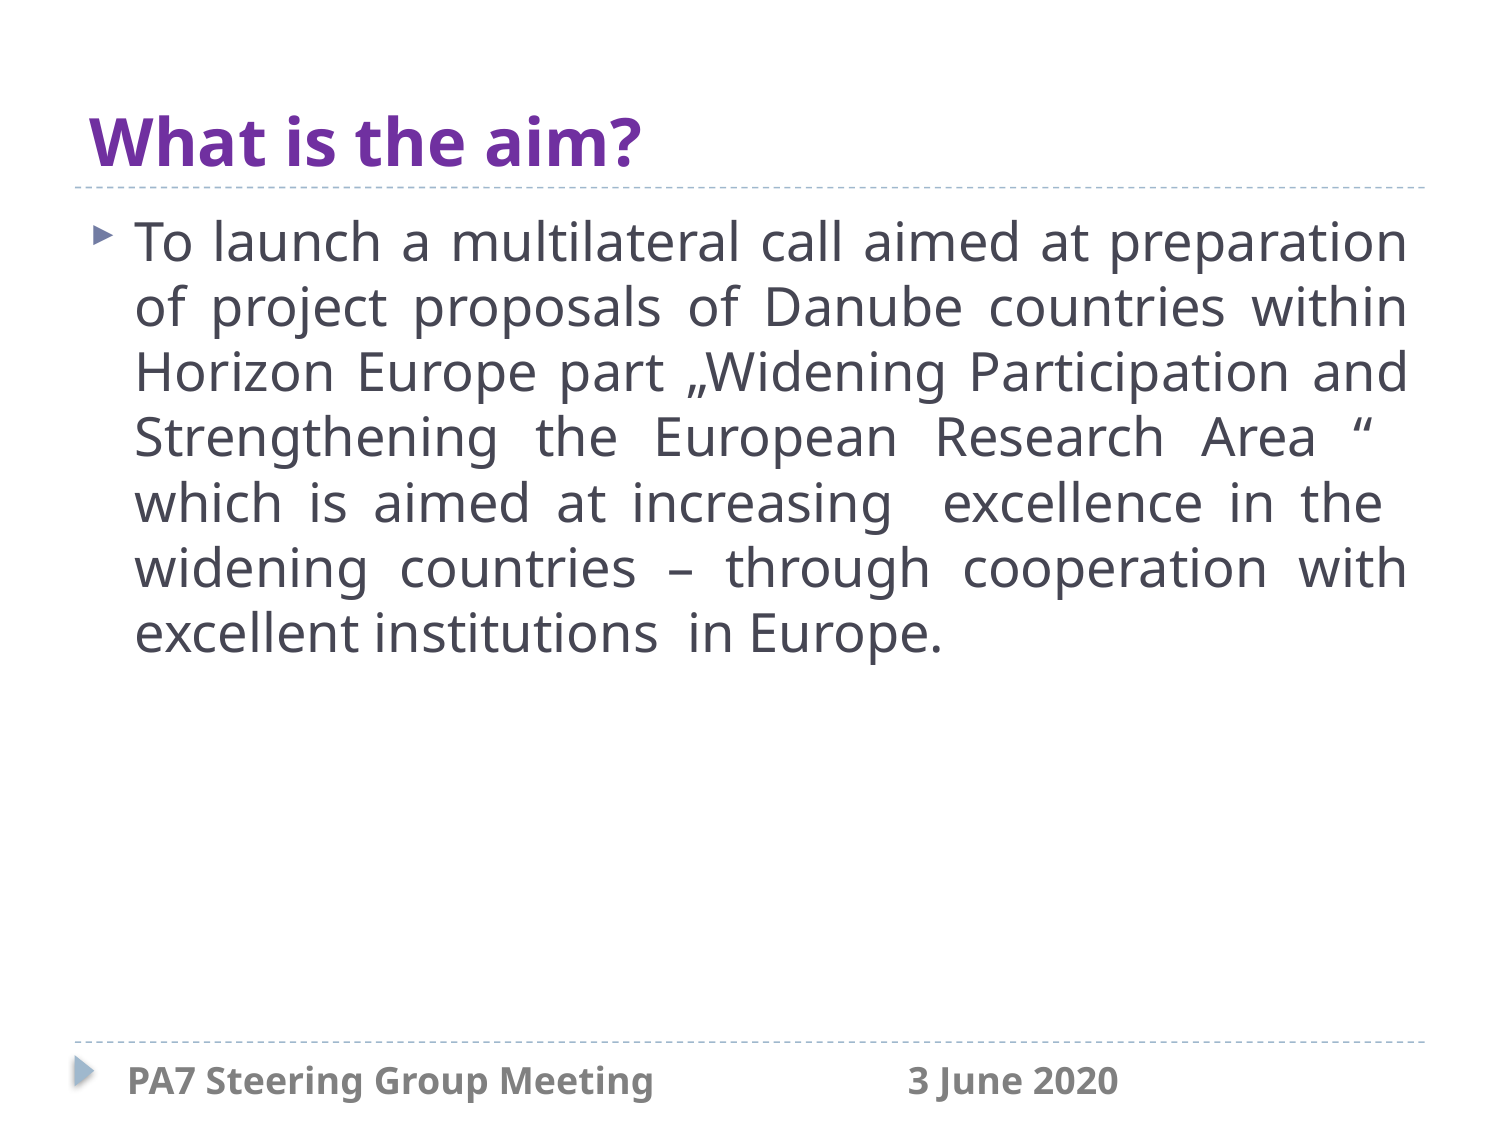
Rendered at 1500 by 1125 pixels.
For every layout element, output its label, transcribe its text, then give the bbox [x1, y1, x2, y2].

title What is the aim? [75, 24, 1425, 188]
text_box PA7 Steering Group Meeting 3 June 2020 [112, 1049, 1471, 1109]
list To launch a multilateral call aimed at preparation of project proposals of Danube countries within Horizon Europe part „Widening Participation and Strengthening the European Research Area “ which is aimed at increasing excellence in the widening countries – through cooperation with excellent institutions in Europe. [75, 200, 1425, 1010]
